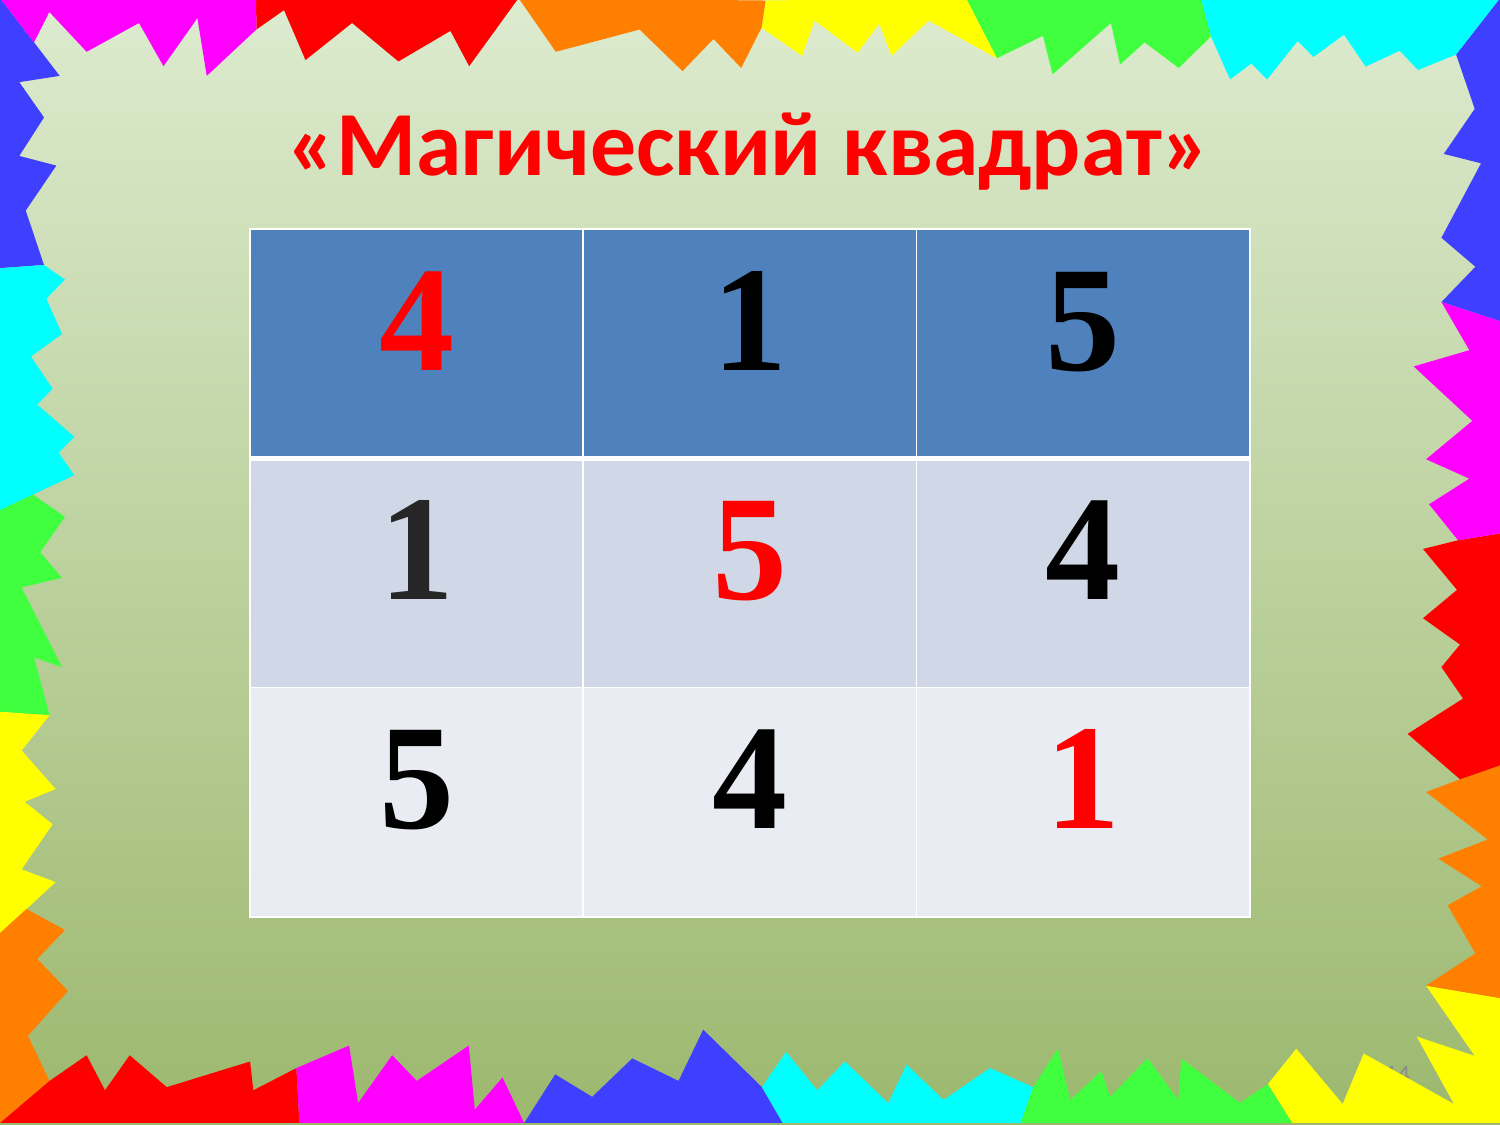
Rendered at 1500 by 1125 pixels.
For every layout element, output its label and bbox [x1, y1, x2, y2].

list [0, 0, 1500, 1124]
